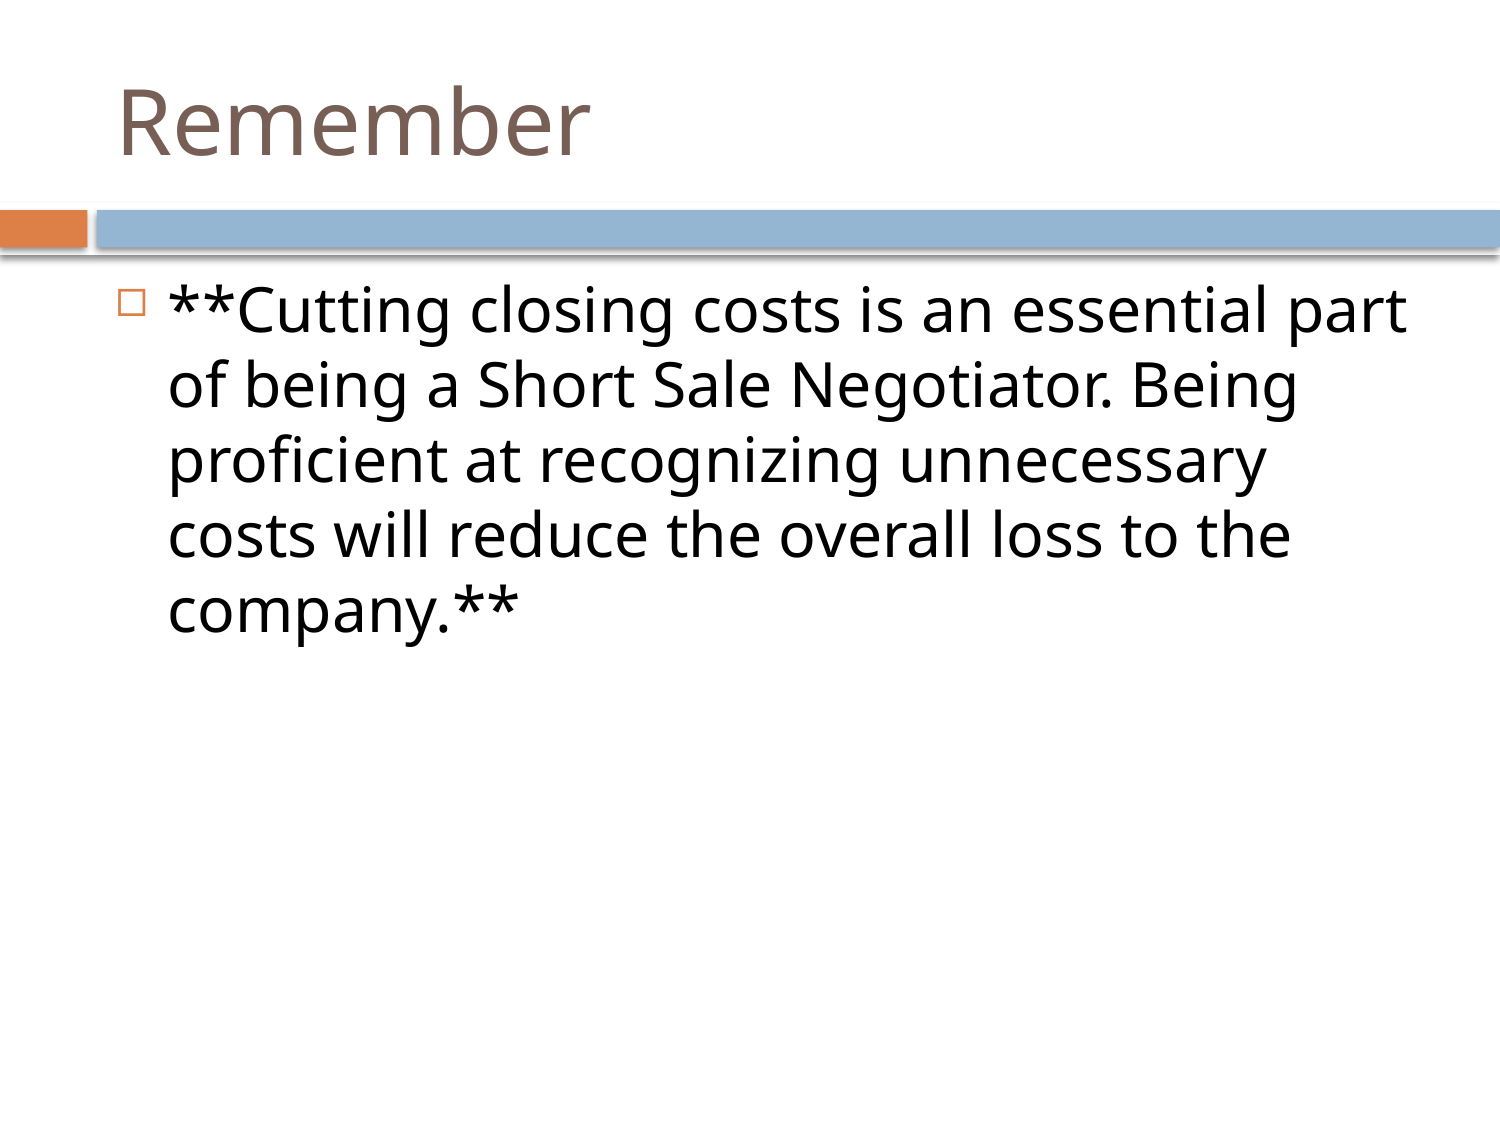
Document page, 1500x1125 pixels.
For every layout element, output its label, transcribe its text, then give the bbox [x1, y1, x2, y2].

title Remember [100, 37, 1438, 200]
list **Cutting closing costs is an essential part of being a Short Sale Negotiator. Being proficient at recognizing unnecessary costs will reduce the overall loss to the company.** [100, 262, 1438, 1000]
